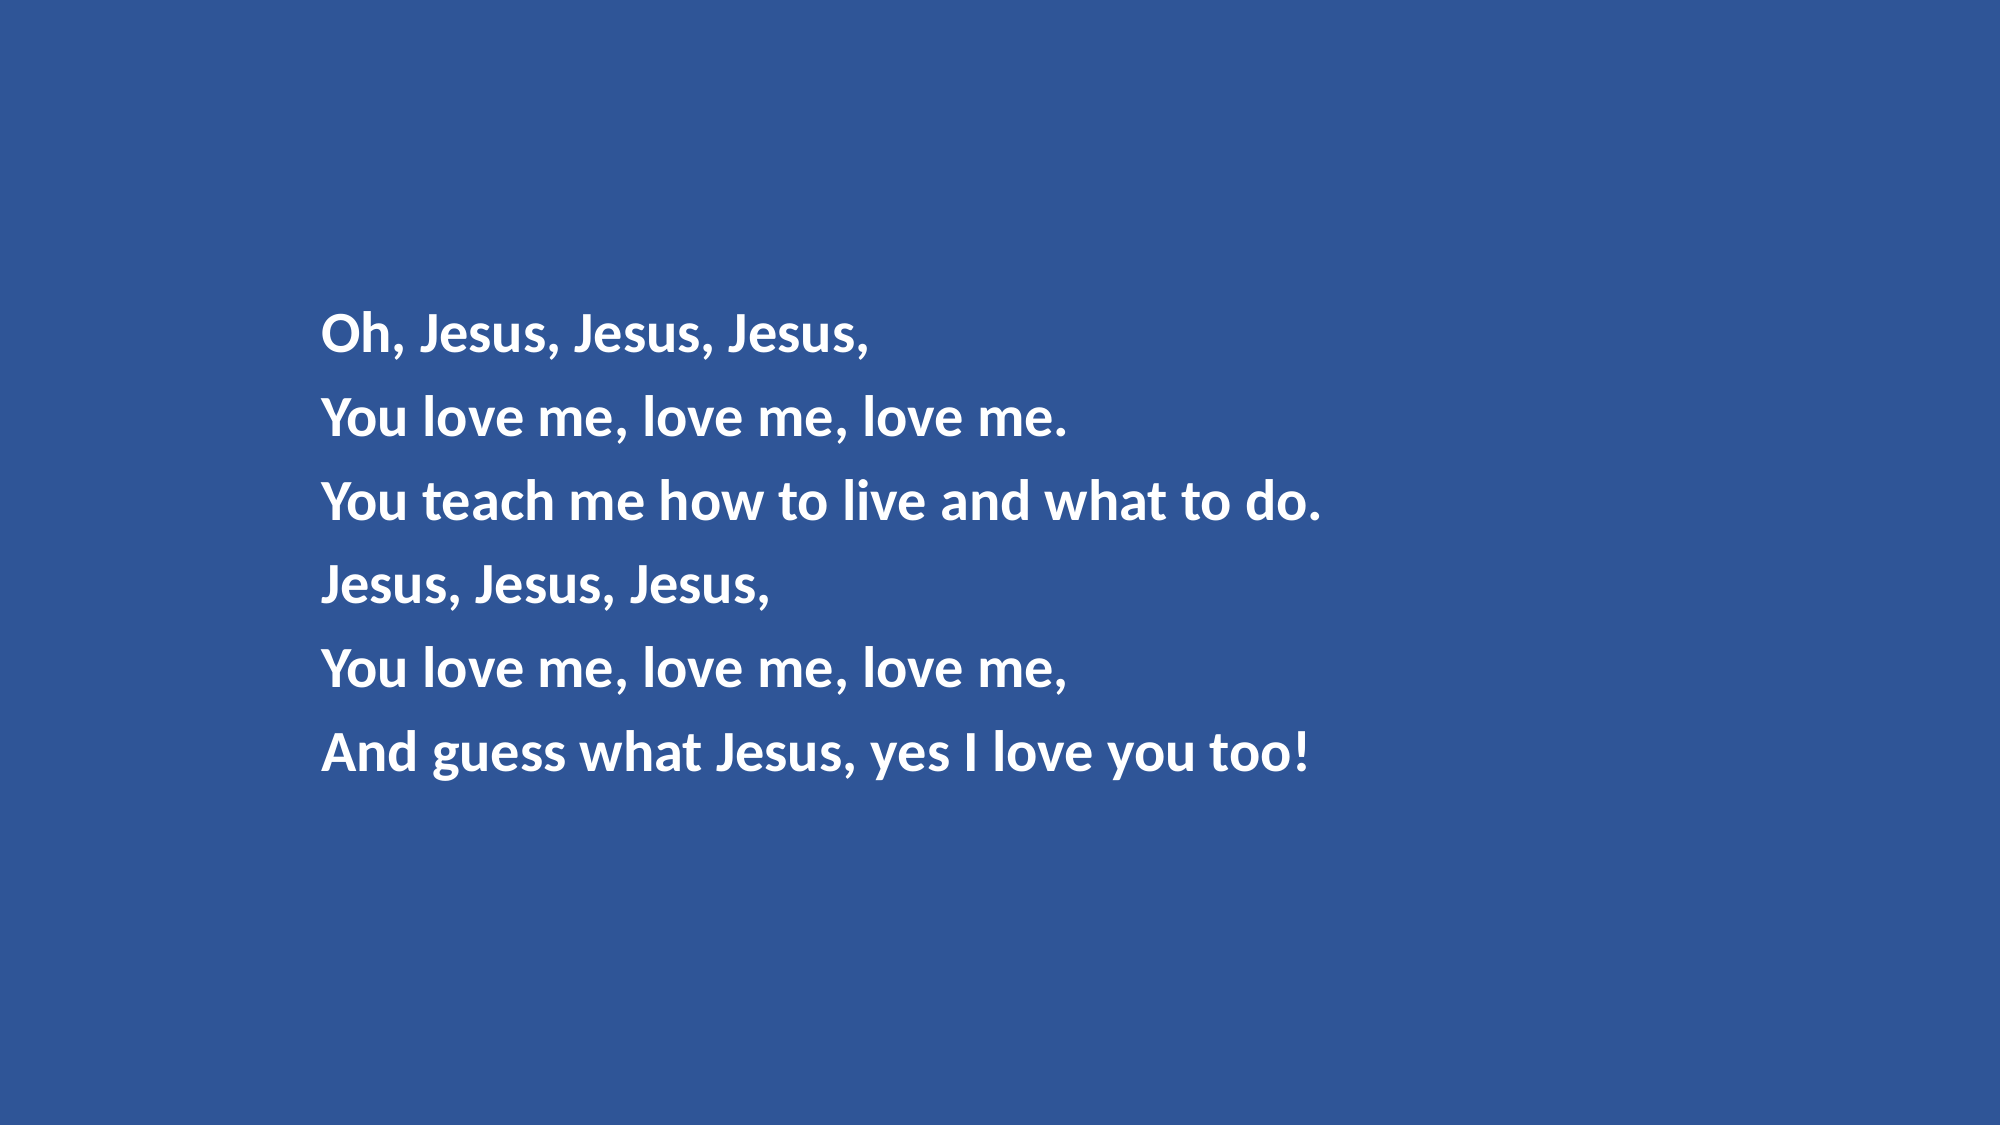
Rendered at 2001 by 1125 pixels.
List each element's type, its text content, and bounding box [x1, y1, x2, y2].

list Oh, Jesus, Jesus, Jesus, You love me, love me, love me. You teach me how to live and what to do. Jesus, Jesus, Jesus, You love me, love me, love me, And guess what Jesus, yes I love you too! [306, 294, 1694, 831]
